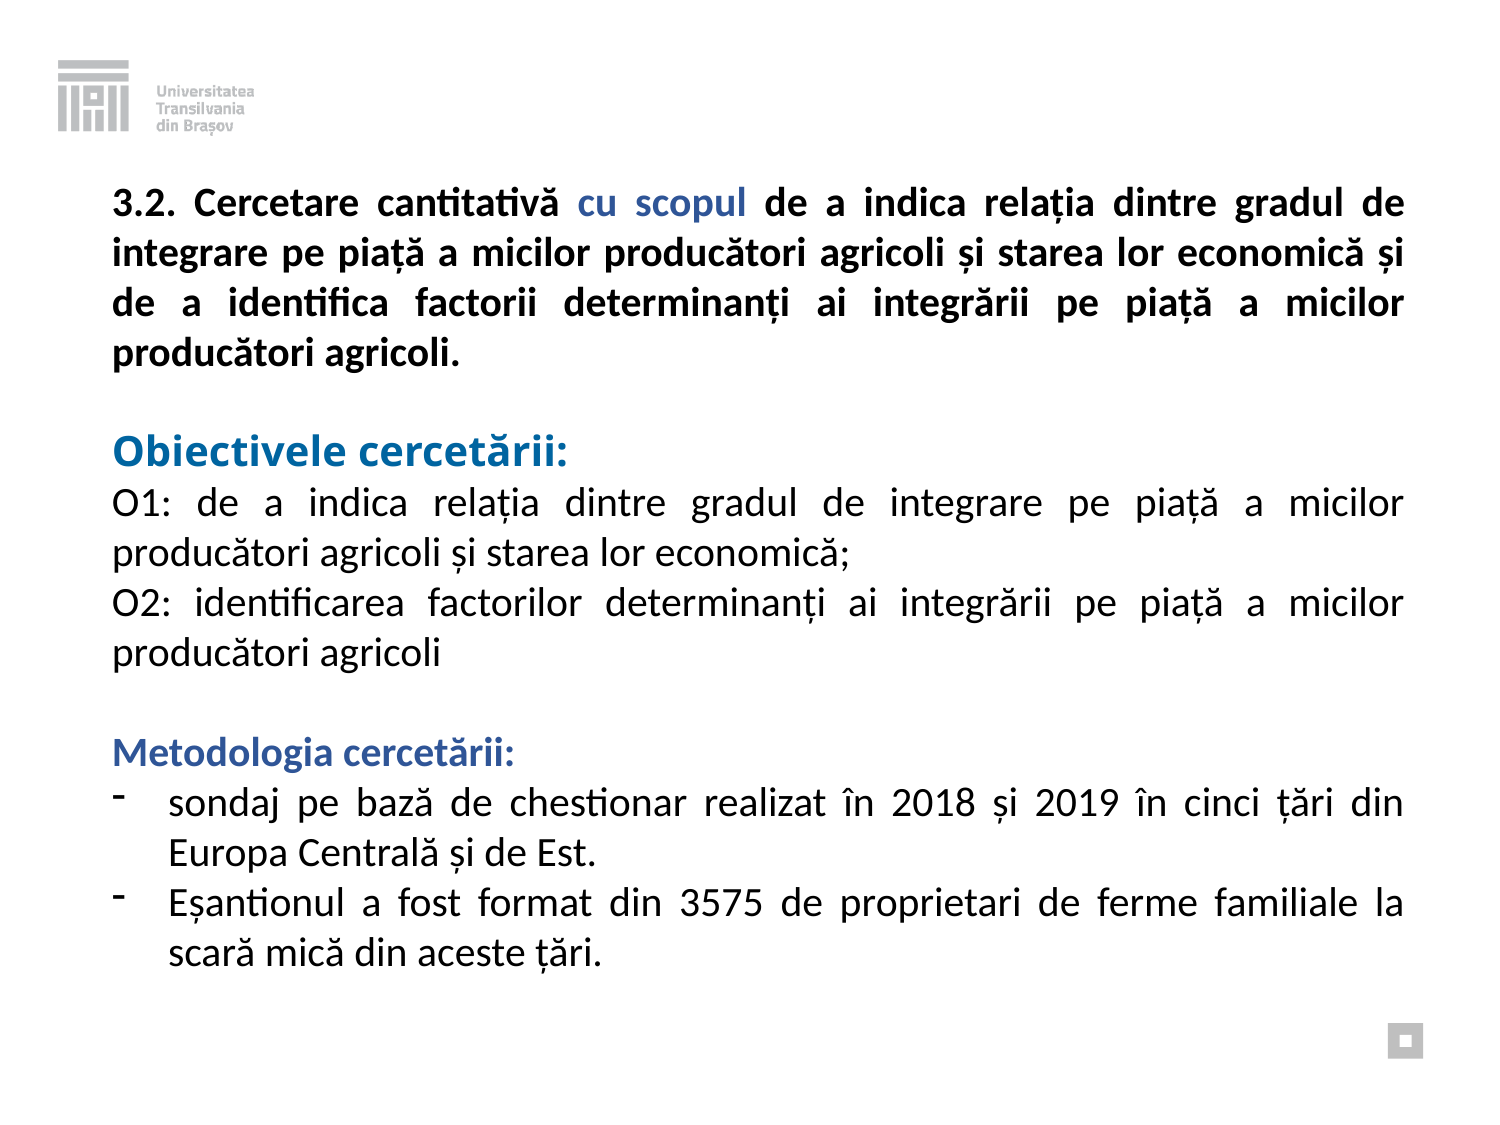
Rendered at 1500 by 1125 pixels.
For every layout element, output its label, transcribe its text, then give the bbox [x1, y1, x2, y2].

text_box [1387, 1023, 1424, 1059]
picture [58, 60, 254, 136]
text_box 3.2. Cercetare cantitativă cu scopul de a indica relația dintre gradul de integrare pe piață a micilor producători agricoli și starea lor economică și de a identifica factorii determinanți ai integrării pe piață a micilor producători agricoli. Obiectivele cercetării: O1: de a indica relația dintre gradul de integrare pe piață a micilor producători agricoli și starea lor economică; O2: identificarea factorilor determinanți ai integrării pe piață a micilor producători agricoli Metodologia cercetării: sondaj pe bază de chestionar realizat în 2018 și 2019 în cinci țări din Europa Centrală și de Est. Eșantionul a fost format din 3575 de proprietari de ferme familiale la scară mică din aceste țări. [97, 167, 1420, 983]
